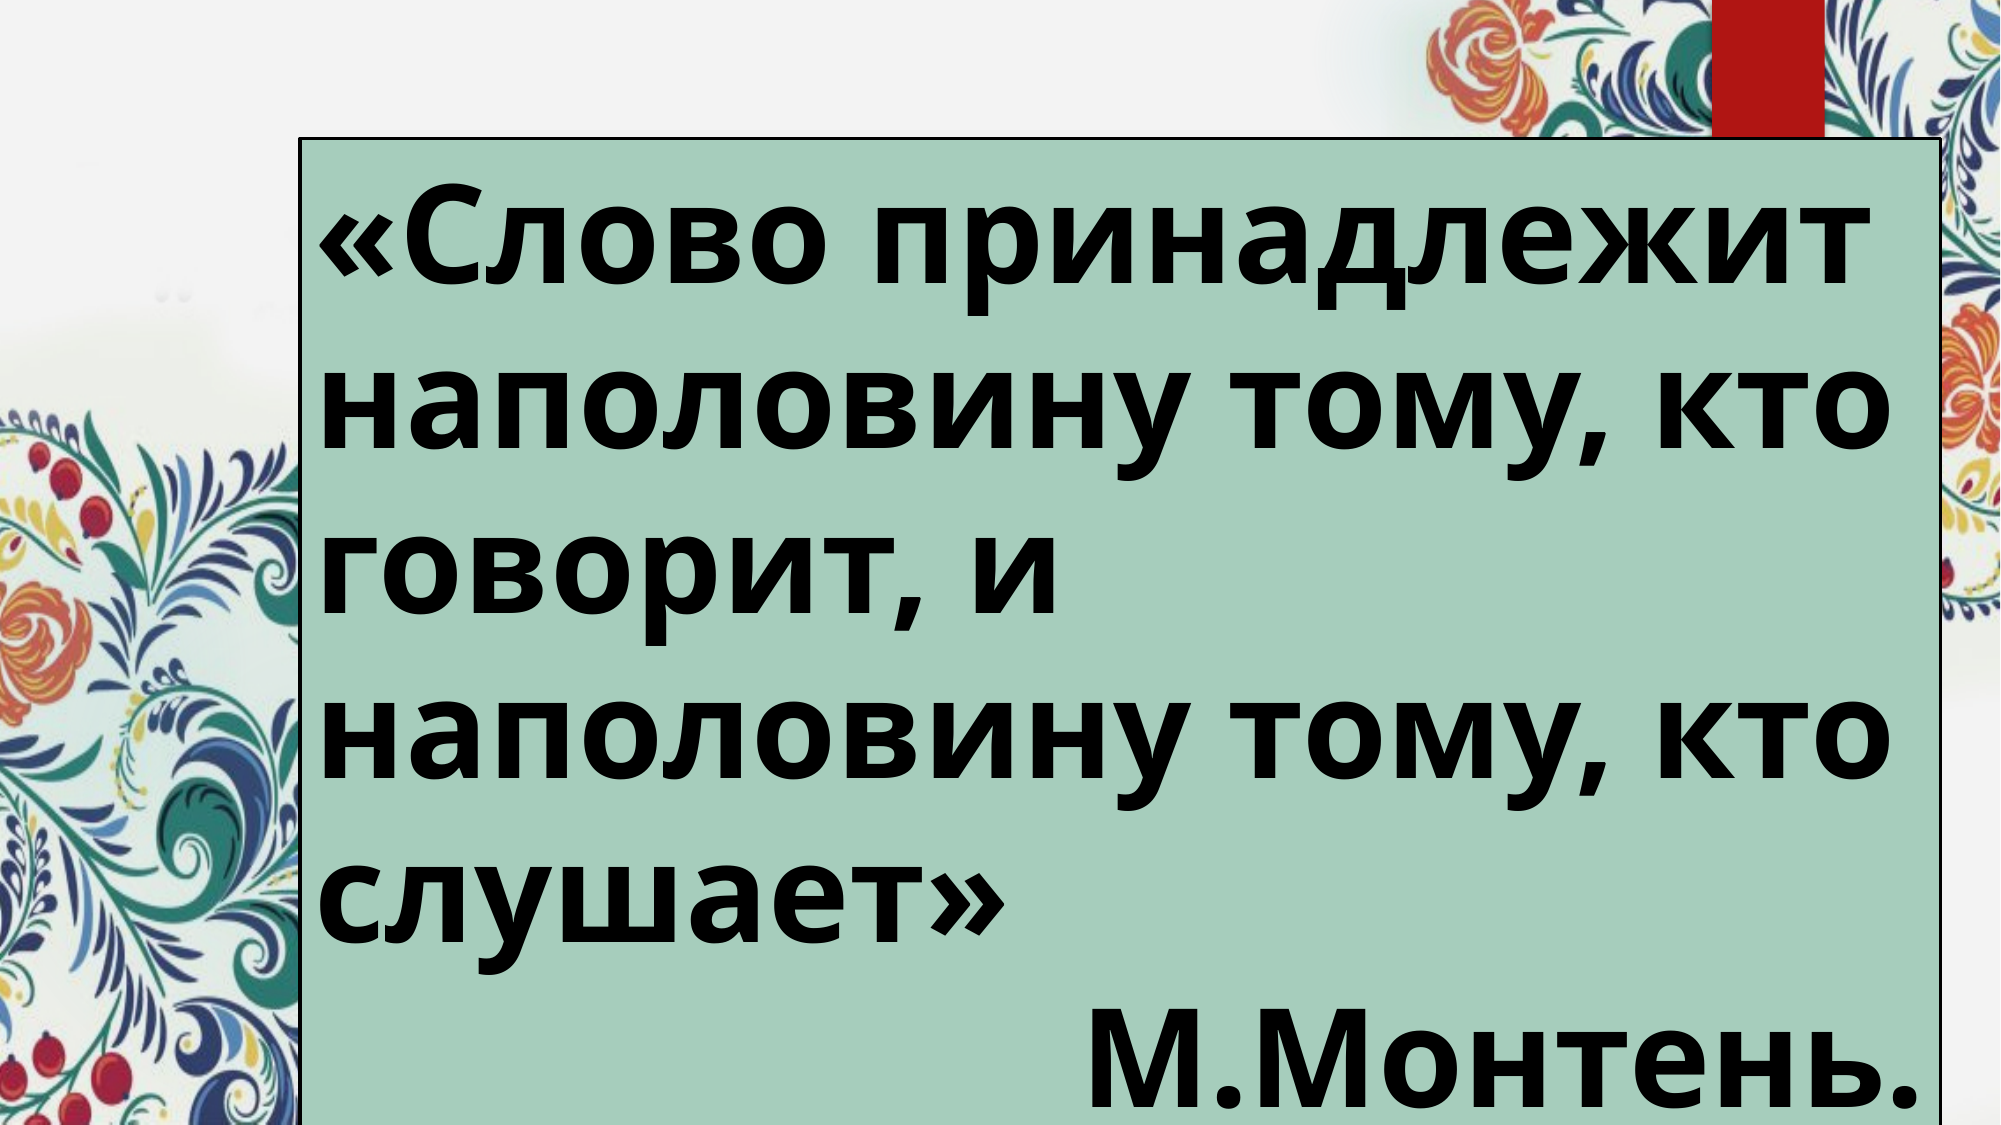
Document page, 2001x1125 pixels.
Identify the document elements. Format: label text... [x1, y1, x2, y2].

picture [1825, 0, 2001, 1125]
text_box «Слово принадлежит наполовину тому, кто говорит, и наполовину тому, кто слушает» М.Монтень. [298, 137, 1942, 1125]
picture [0, 0, 1712, 1125]
